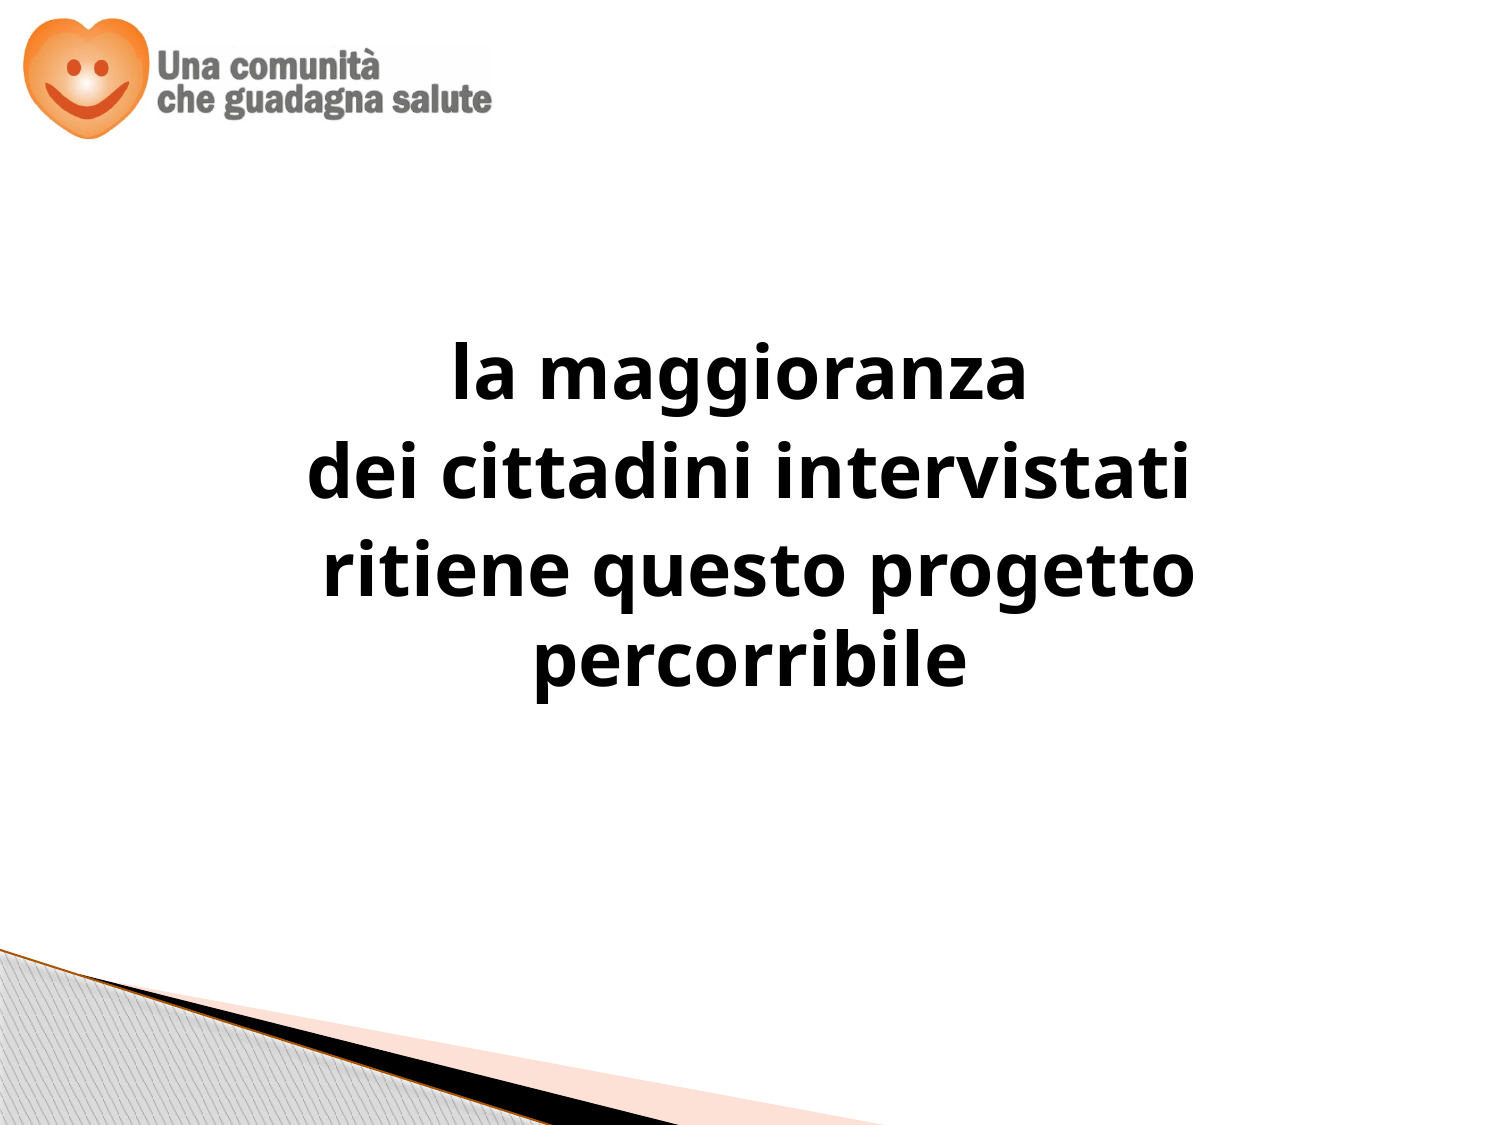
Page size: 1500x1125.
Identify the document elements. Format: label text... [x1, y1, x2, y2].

list la maggioranza dei cittadini intervistati ritiene questo progetto percorribile [75, 317, 1425, 870]
picture [5, 4, 503, 209]
